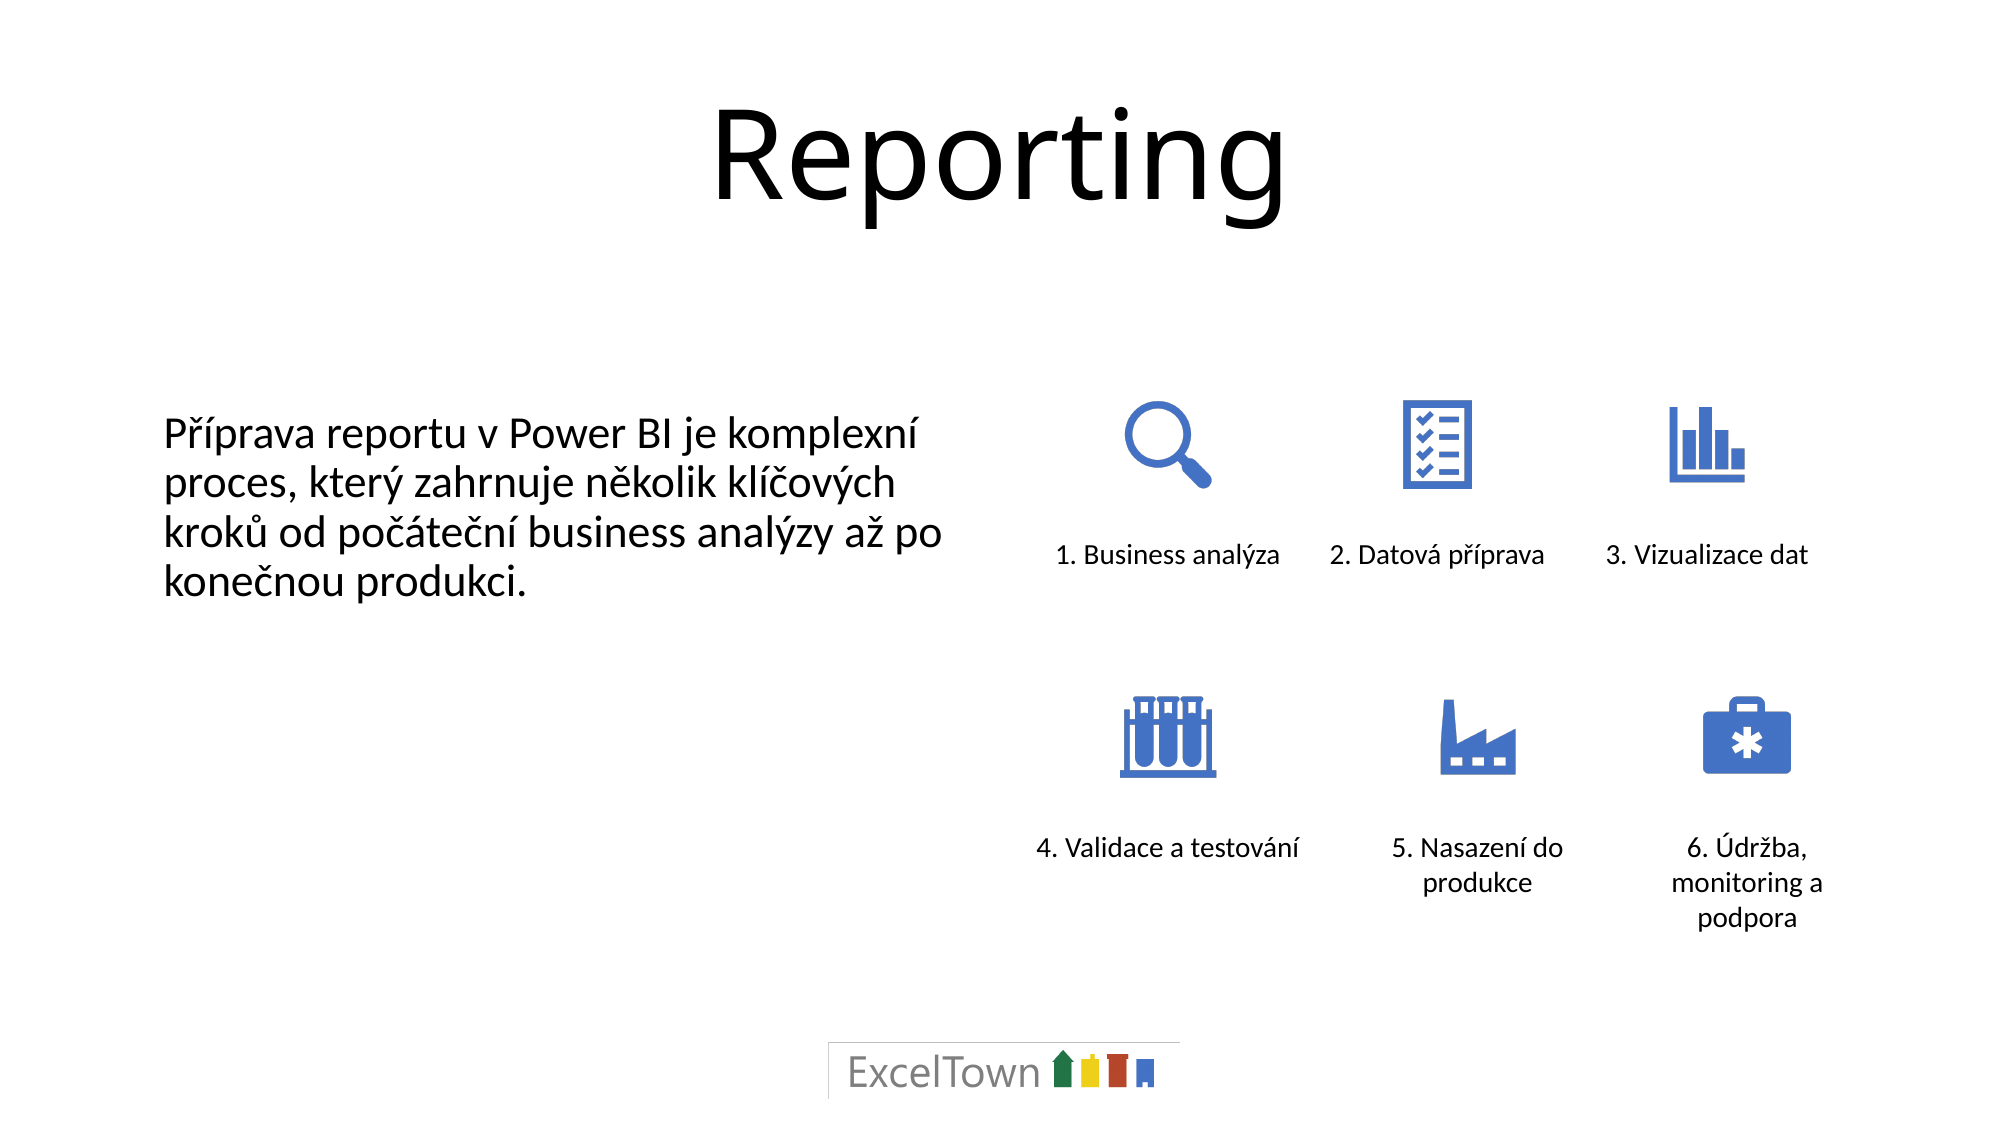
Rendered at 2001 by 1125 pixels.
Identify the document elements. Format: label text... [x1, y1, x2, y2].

picture [701, 1031, 1213, 1123]
list Příprava reportu v Power BI je komplexní proces, který zahrnuje několik klíčových kroků od počáteční business analýzy až po konečnou produkci. [148, 401, 969, 1014]
title Reporting [137, 59, 1863, 258]
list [1012, 299, 1863, 1014]
